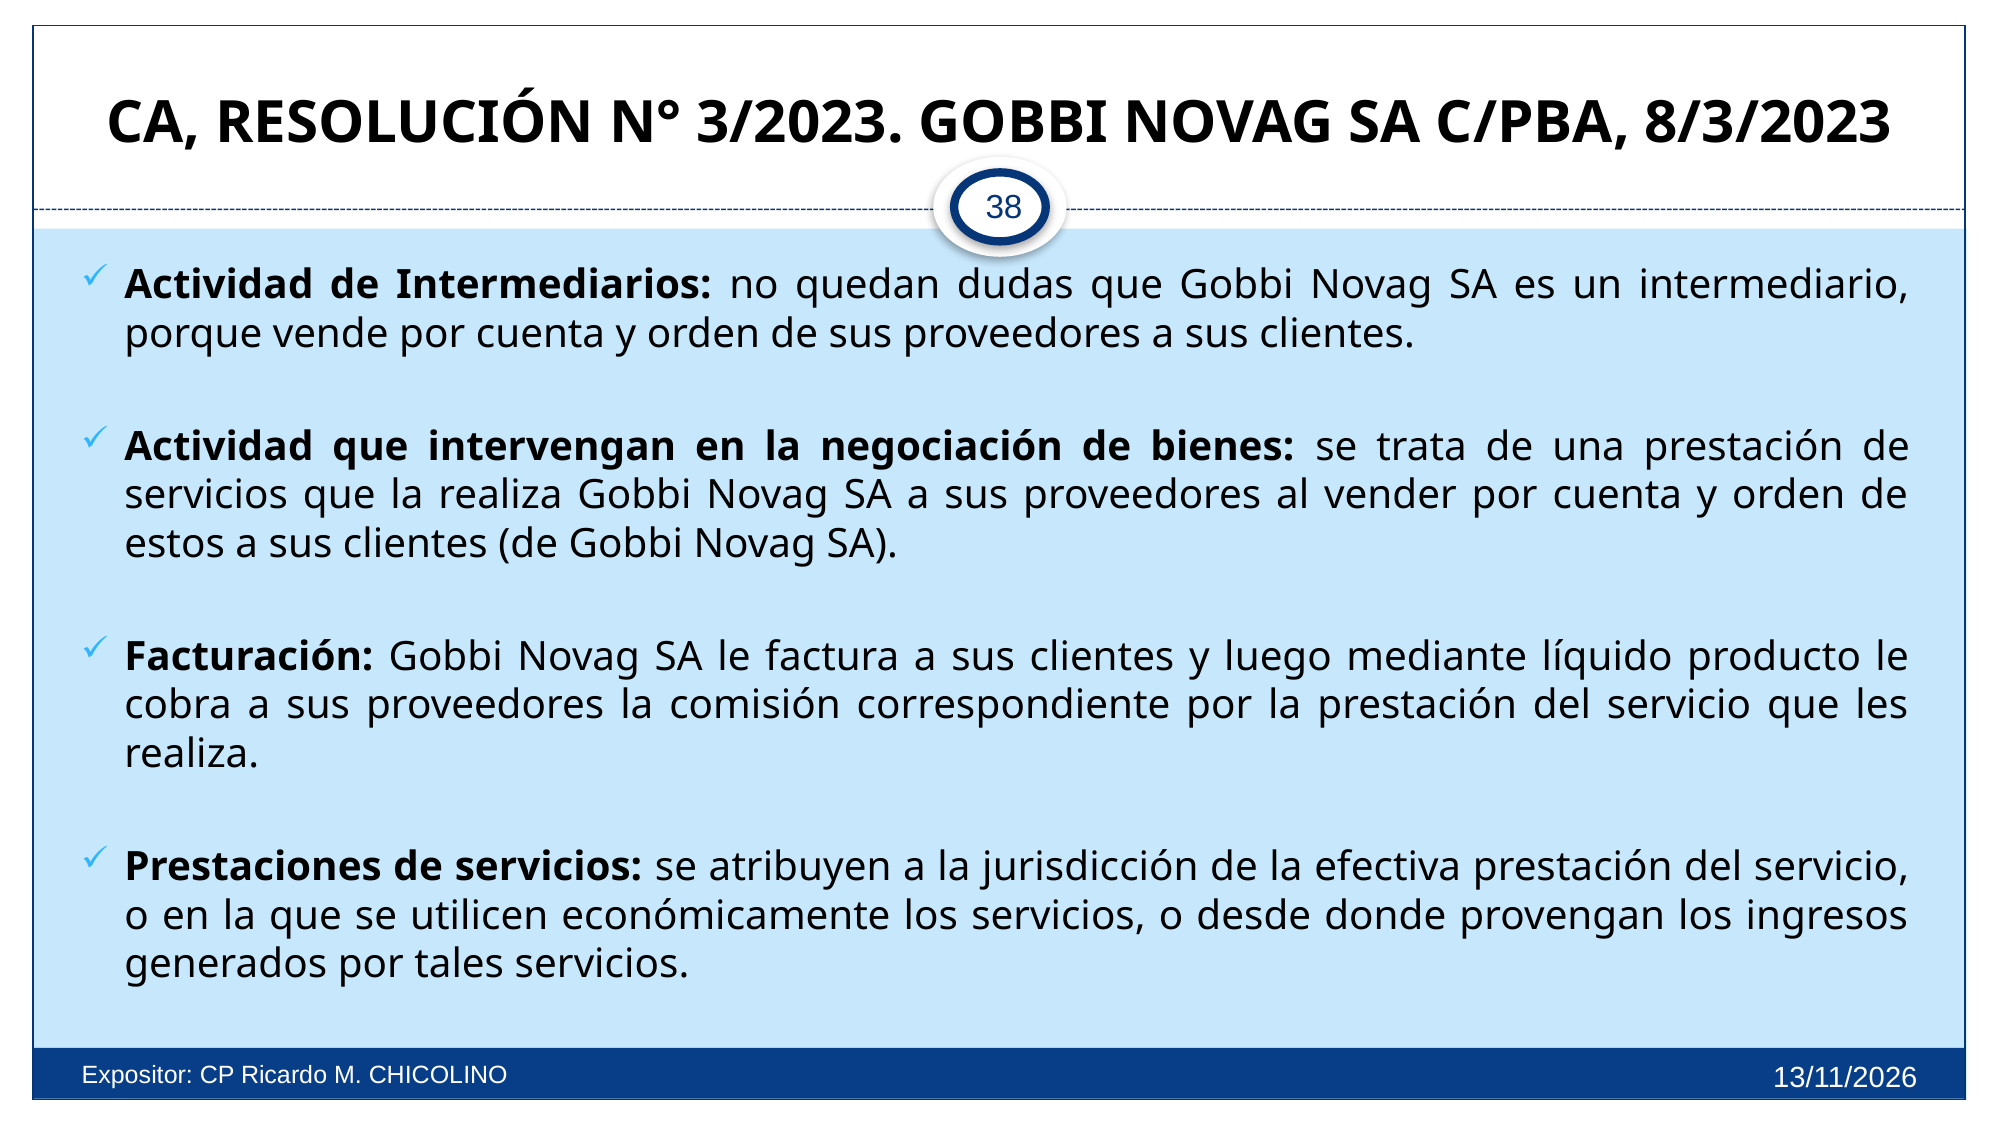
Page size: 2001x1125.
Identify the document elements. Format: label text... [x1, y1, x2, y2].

slide_number 38 [954, 168, 1055, 241]
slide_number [1266, 1050, 1933, 1111]
footer Expositor: CP Ricardo M. CHICOLINO [66, 1051, 850, 1112]
title CA, RESOLUCIÓN N° 3/2023. GOBBI NOVAG SA C/PBA, 8/3/2023 [65, 37, 1933, 162]
list Actividad de Intermediarios: no quedan dudas que Gobbi Novag SA es un intermediario, porque vende por cuenta y orden de sus proveedores a sus clientes. Actividad que intervengan en la negociación de bienes: se trata de una prestación de servicios que la realiza Gobbi Novag SA a sus proveedores al vender por cuenta y orden de estos a sus clientes (de Gobbi Novag SA). Facturación: Gobbi Novag SA le factura a sus clientes y luego mediante líquido producto le cobra a sus proveedores la comisión correspondiente por la prestación del servicio que les realiza. Prestaciones de servicios: se atribuyen a la jurisdicción de la efectiva prestación del servicio, o en la que se utilicen económicamente los servicios, o desde donde provengan los ingresos generados por tales servicios. [66, 250, 1926, 1001]
